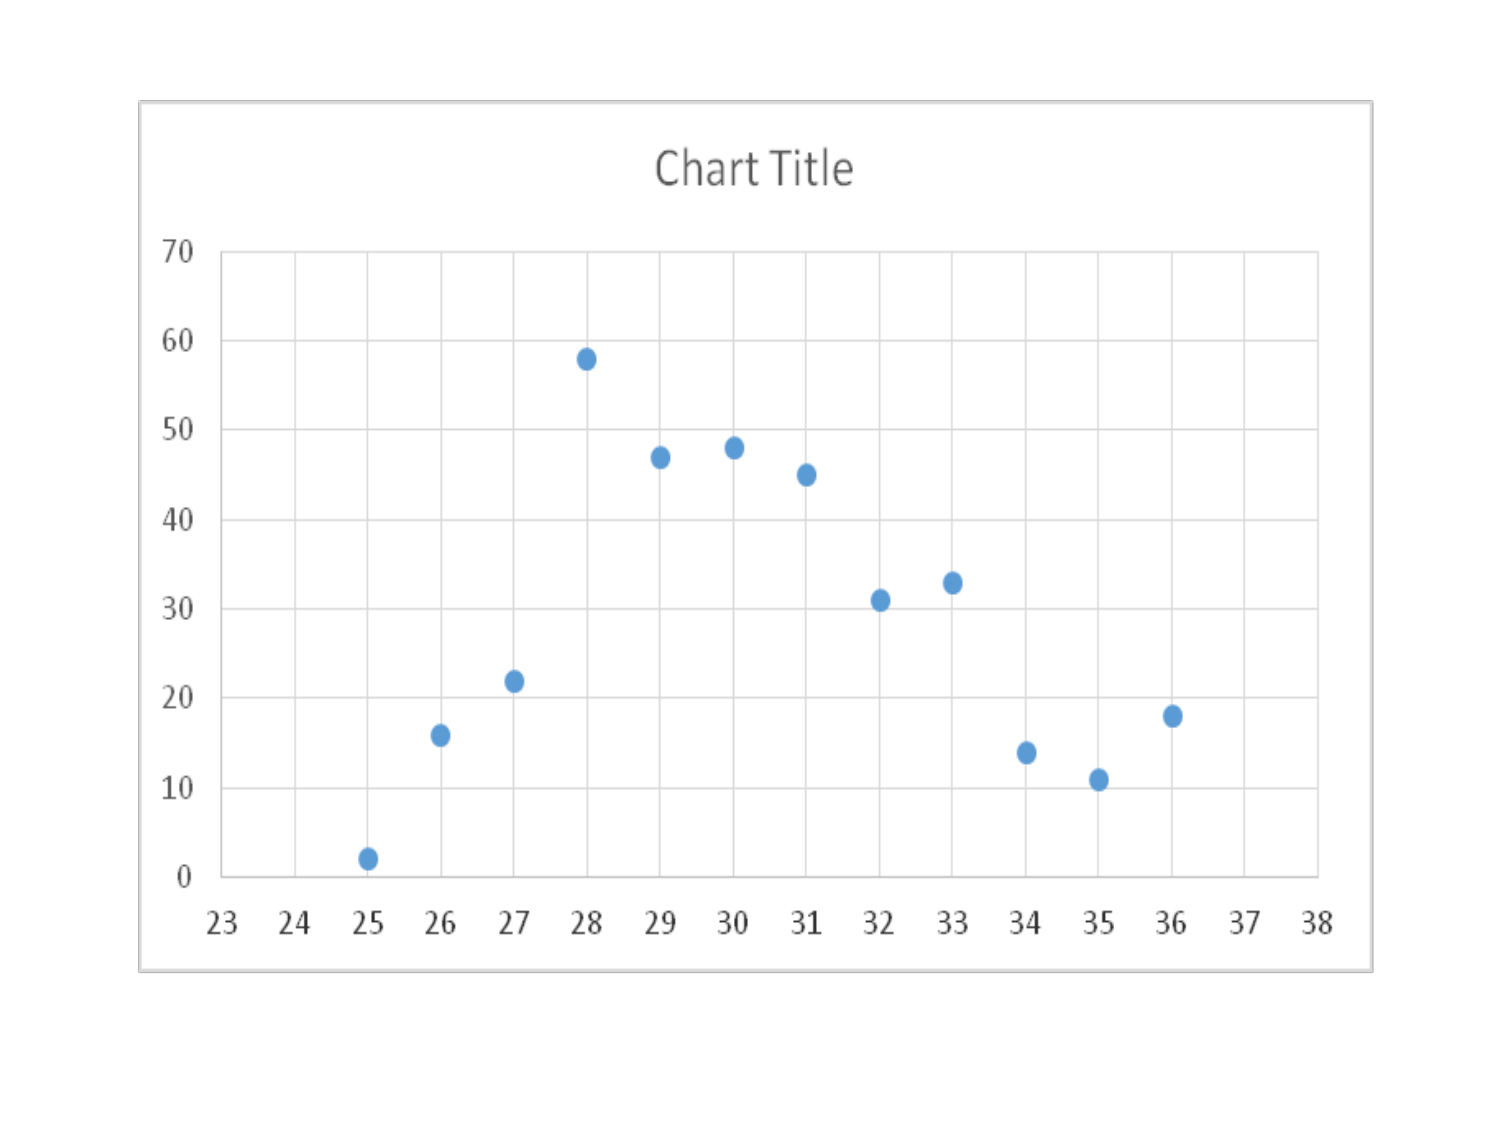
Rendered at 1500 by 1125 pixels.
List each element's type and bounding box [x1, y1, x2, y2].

picture [137, 99, 1376, 976]
